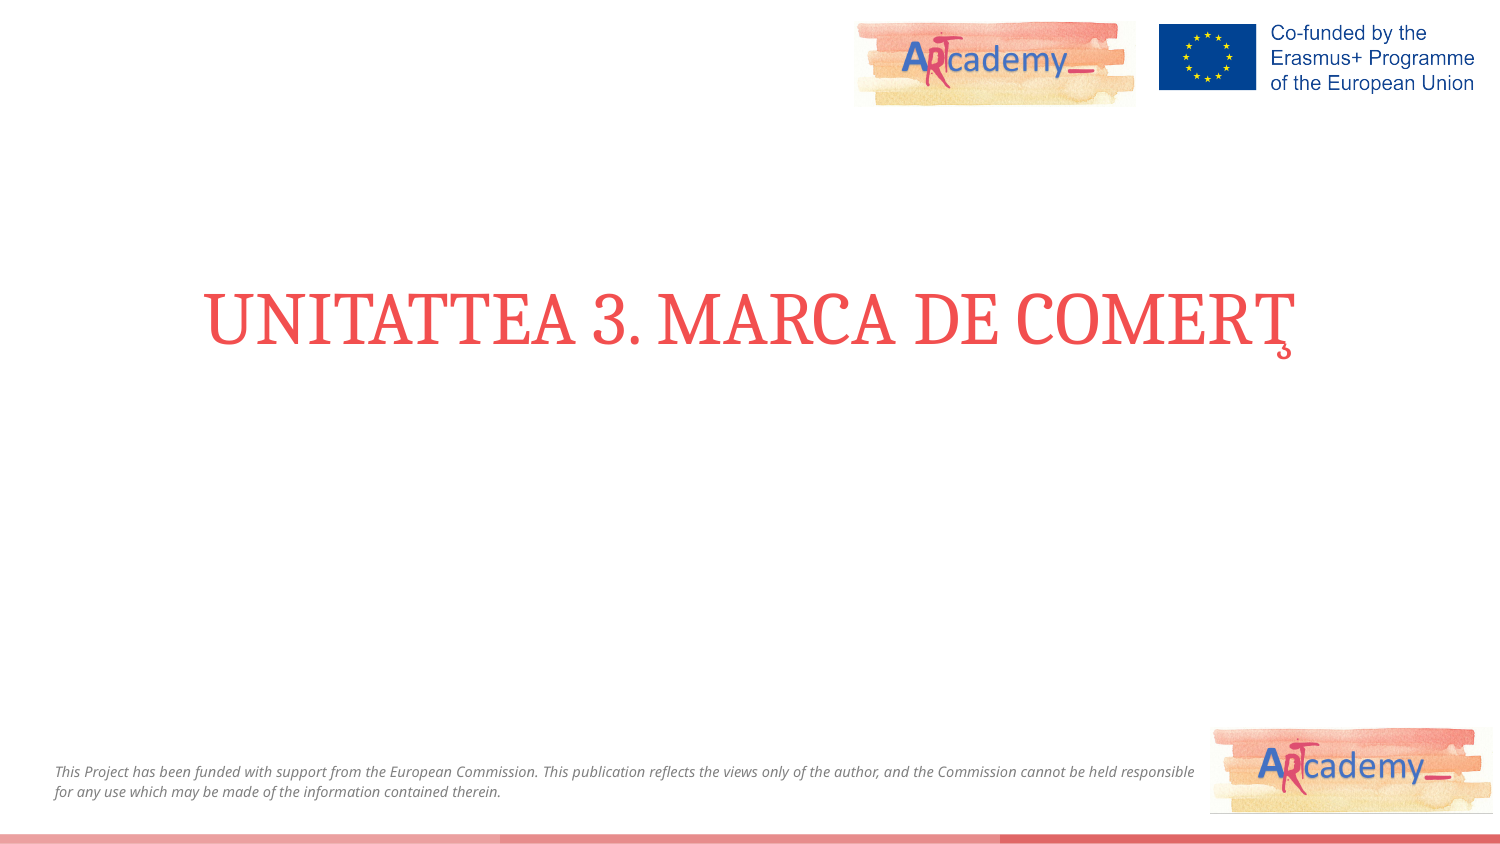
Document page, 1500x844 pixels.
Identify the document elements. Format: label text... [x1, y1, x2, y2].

picture [1210, 709, 1493, 844]
picture [1158, 24, 1474, 94]
text_box This Project has been funded with support from the European Commission. This publication reflects the views only of the author, and the Commission cannot be held responsible for any use which may be made of the information contained therein. [39, 754, 1205, 799]
picture [854, 2, 1137, 138]
title UNITATTEA 3. MARCA DE COMERŢ [164, 167, 1336, 375]
